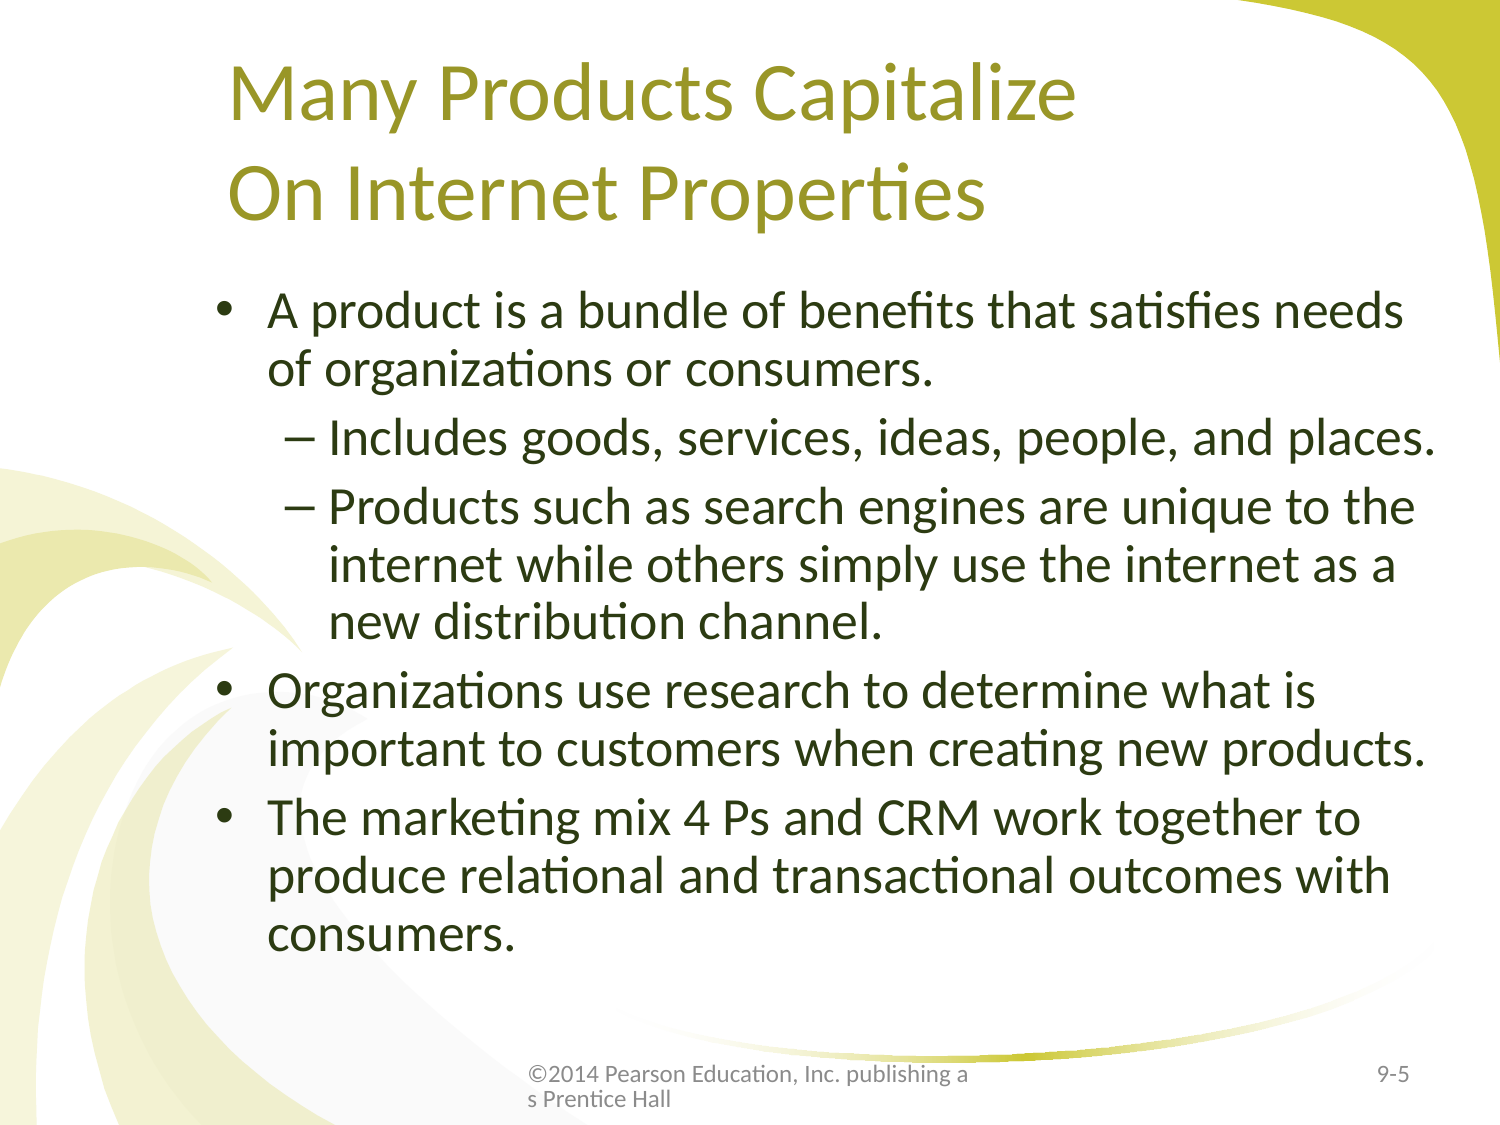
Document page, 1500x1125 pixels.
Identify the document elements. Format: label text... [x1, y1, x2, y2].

list A product is a bundle of benefits that satisfies needs of organizations or consumers. Includes goods, services, ideas, people, and places. Products such as search engines are unique to the internet while others simply use the internet as a new distribution channel. Organizations use research to determine what is important to customers when creating new products. The marketing mix 4 Ps and CRM work together to produce relational and transactional outcomes with consumers. [200, 275, 1463, 1013]
title Many Products Capitalize On Internet Properties [212, 50, 1275, 225]
footer ©2014 Pearson Education, Inc. publishing as Prentice Hall [512, 1042, 988, 1103]
slide_number 9-5 [1074, 1042, 1425, 1103]
